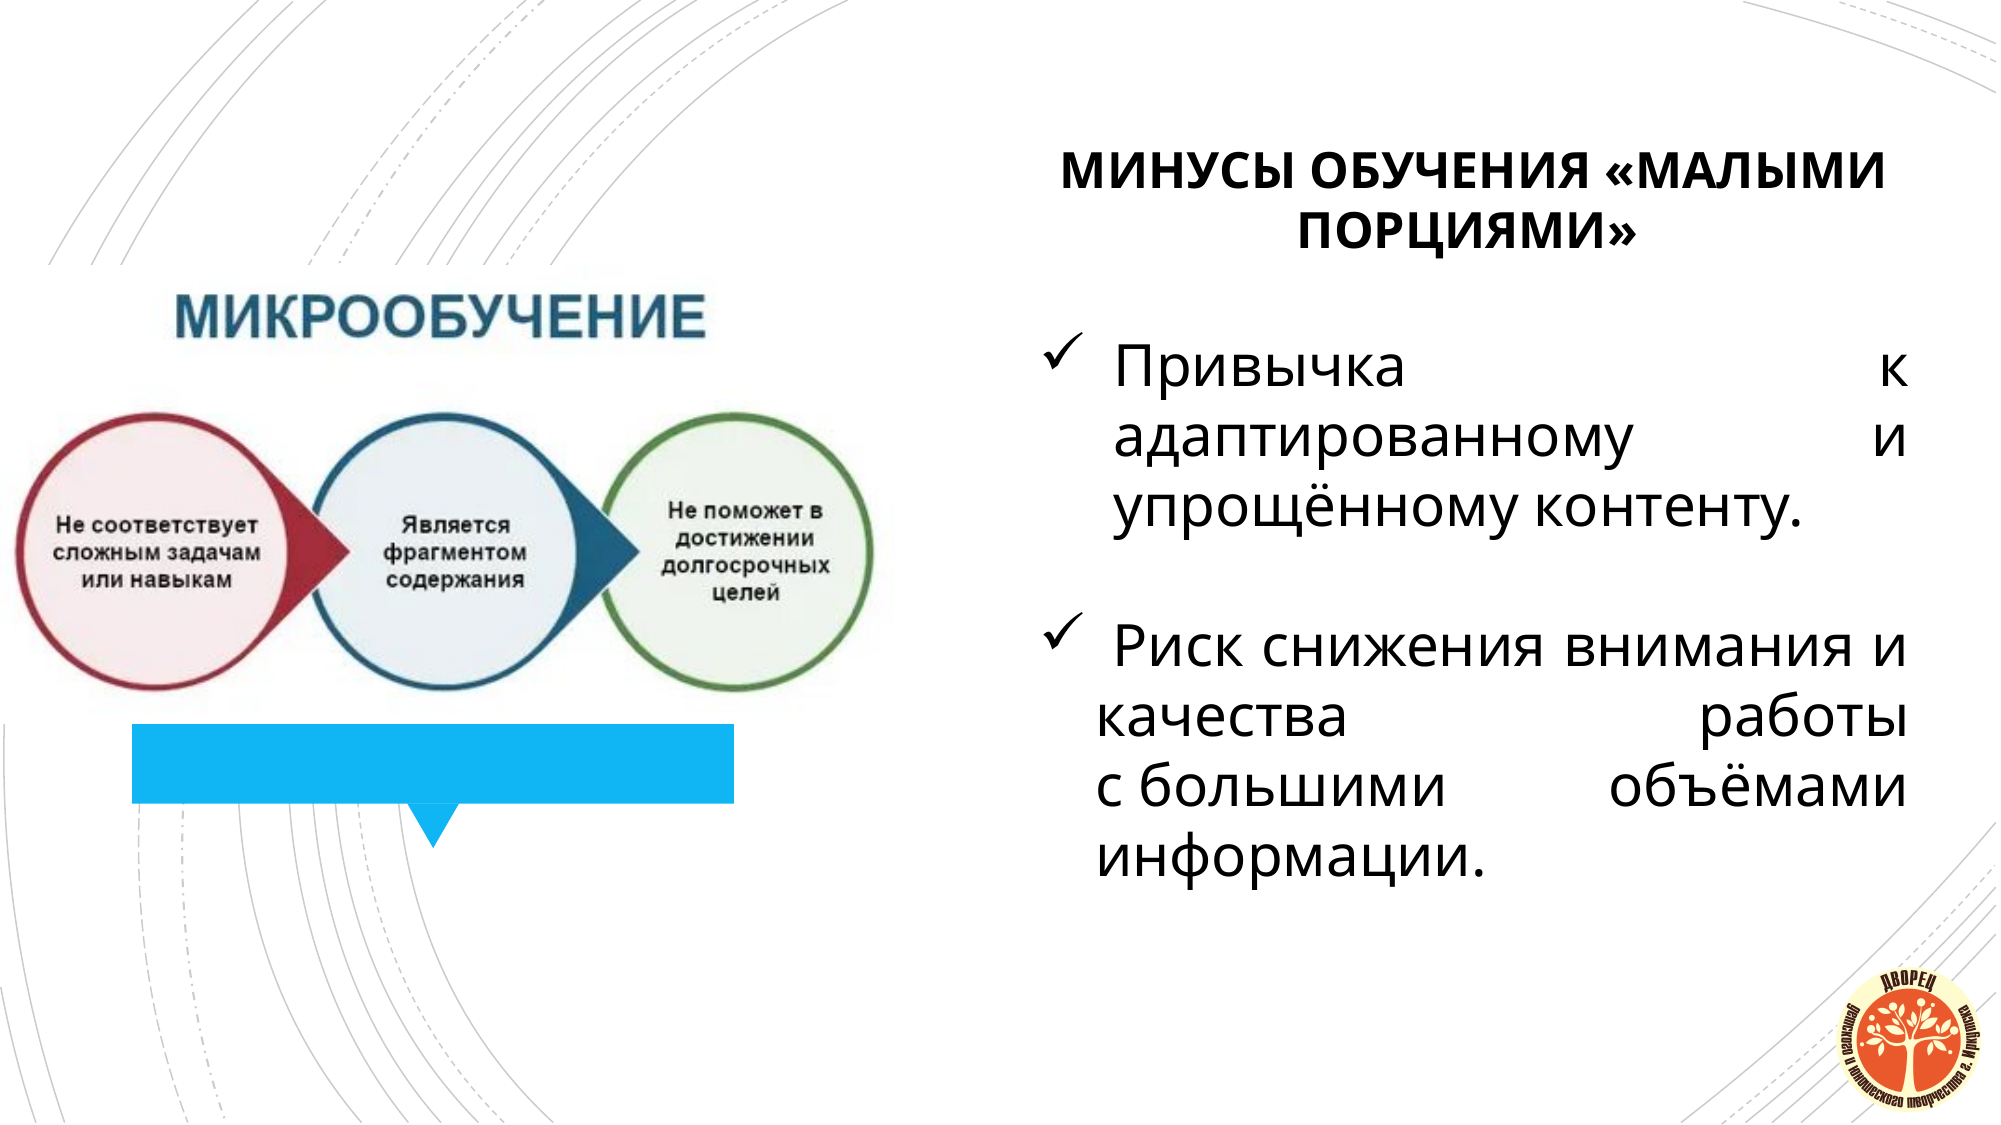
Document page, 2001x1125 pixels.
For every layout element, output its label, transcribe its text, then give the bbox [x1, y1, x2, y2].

picture [1835, 967, 1982, 1113]
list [0, 265, 895, 724]
text_box МИНУСЫ ОБУЧЕНИЯ «МАЛЫМИ ПОРЦИЯМИ» Привычка к адаптированному и упрощённому контенту. Риск снижения внимания и качества работы с большими объёмами информации. [1024, 131, 1925, 1076]
